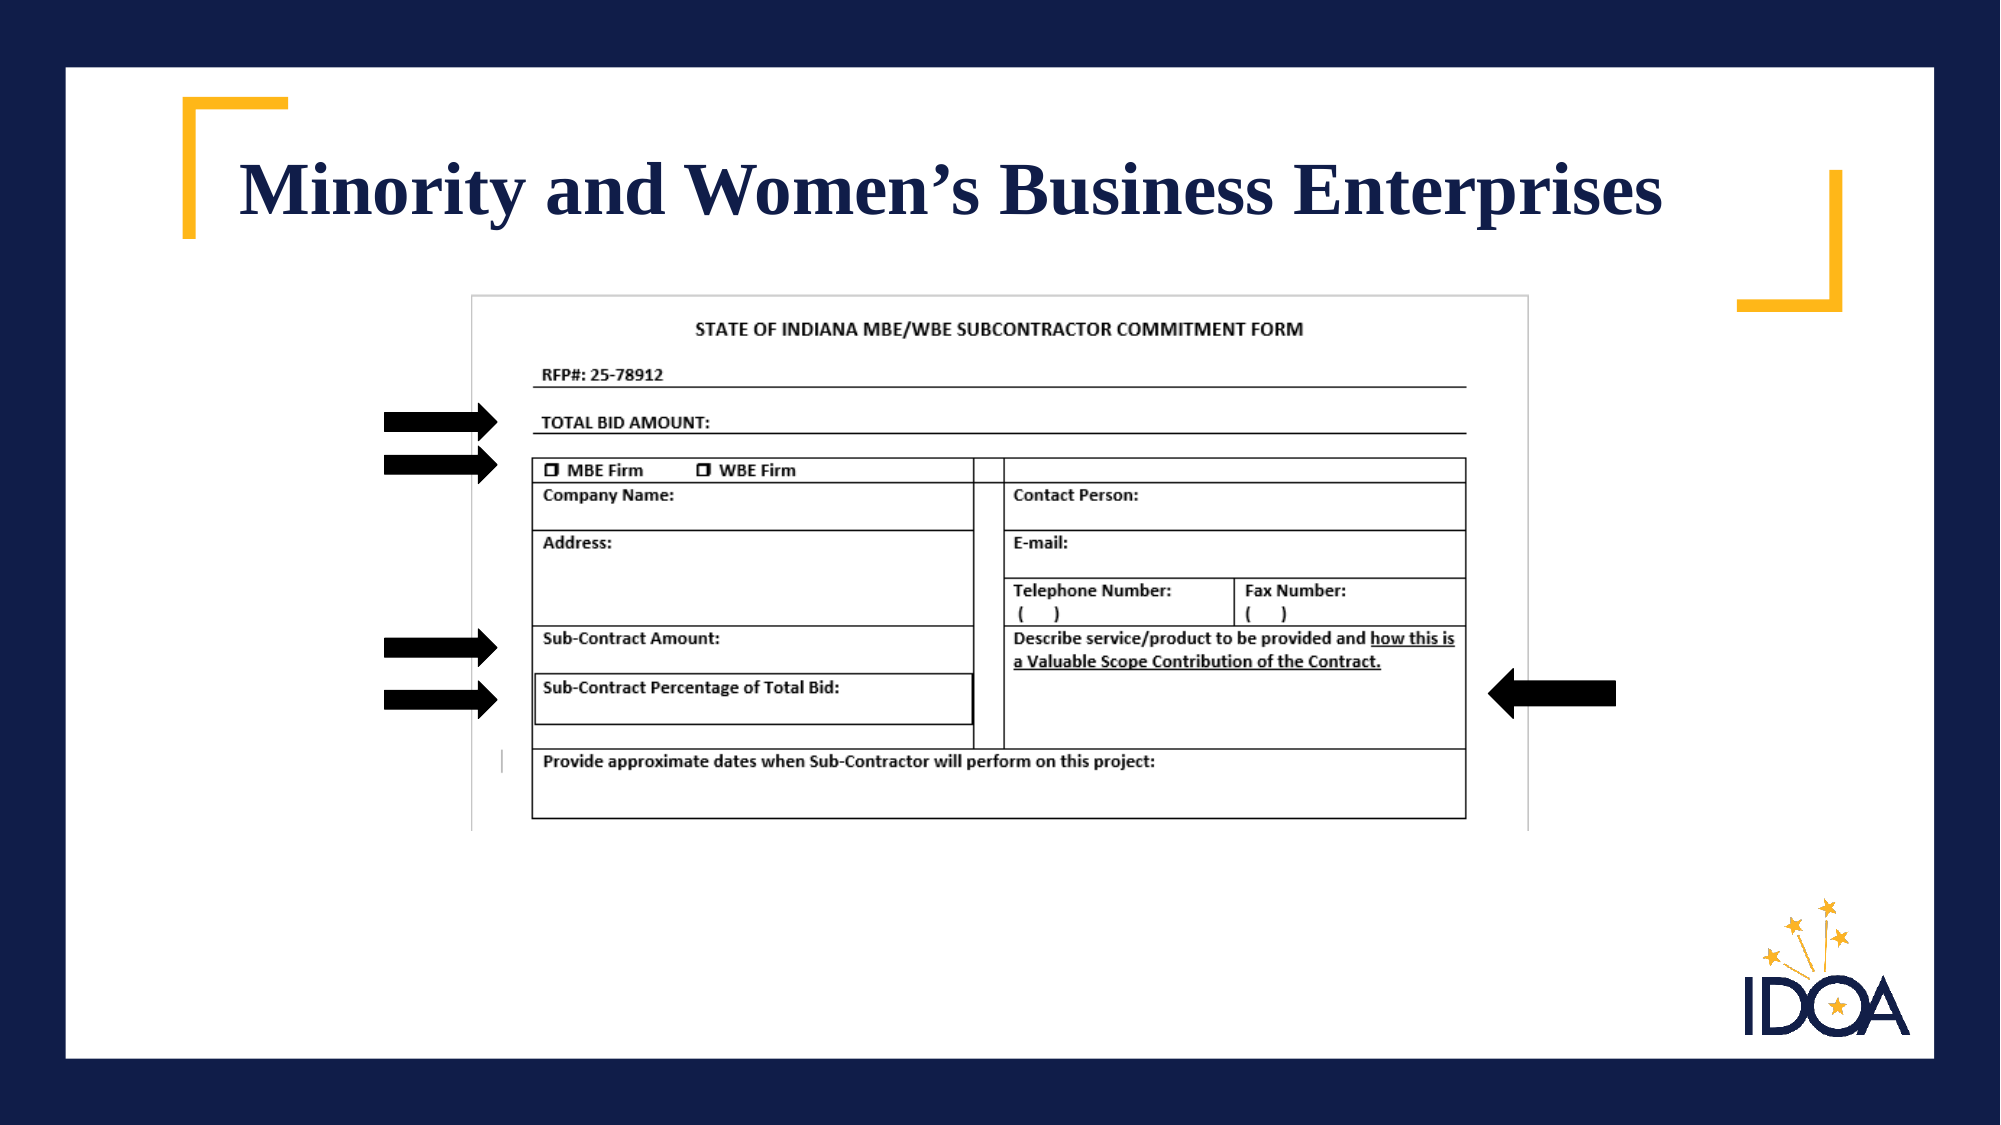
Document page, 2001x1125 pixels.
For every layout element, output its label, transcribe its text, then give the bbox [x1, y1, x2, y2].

picture [471, 294, 1529, 831]
text_box [1529, 680, 1616, 707]
title Minority and Women’s Business Enterprises [225, 142, 1800, 279]
text_box [384, 454, 471, 475]
text_box [384, 689, 471, 710]
text_box [384, 412, 471, 432]
picture [1702, 857, 1959, 1114]
text_box [384, 637, 471, 658]
